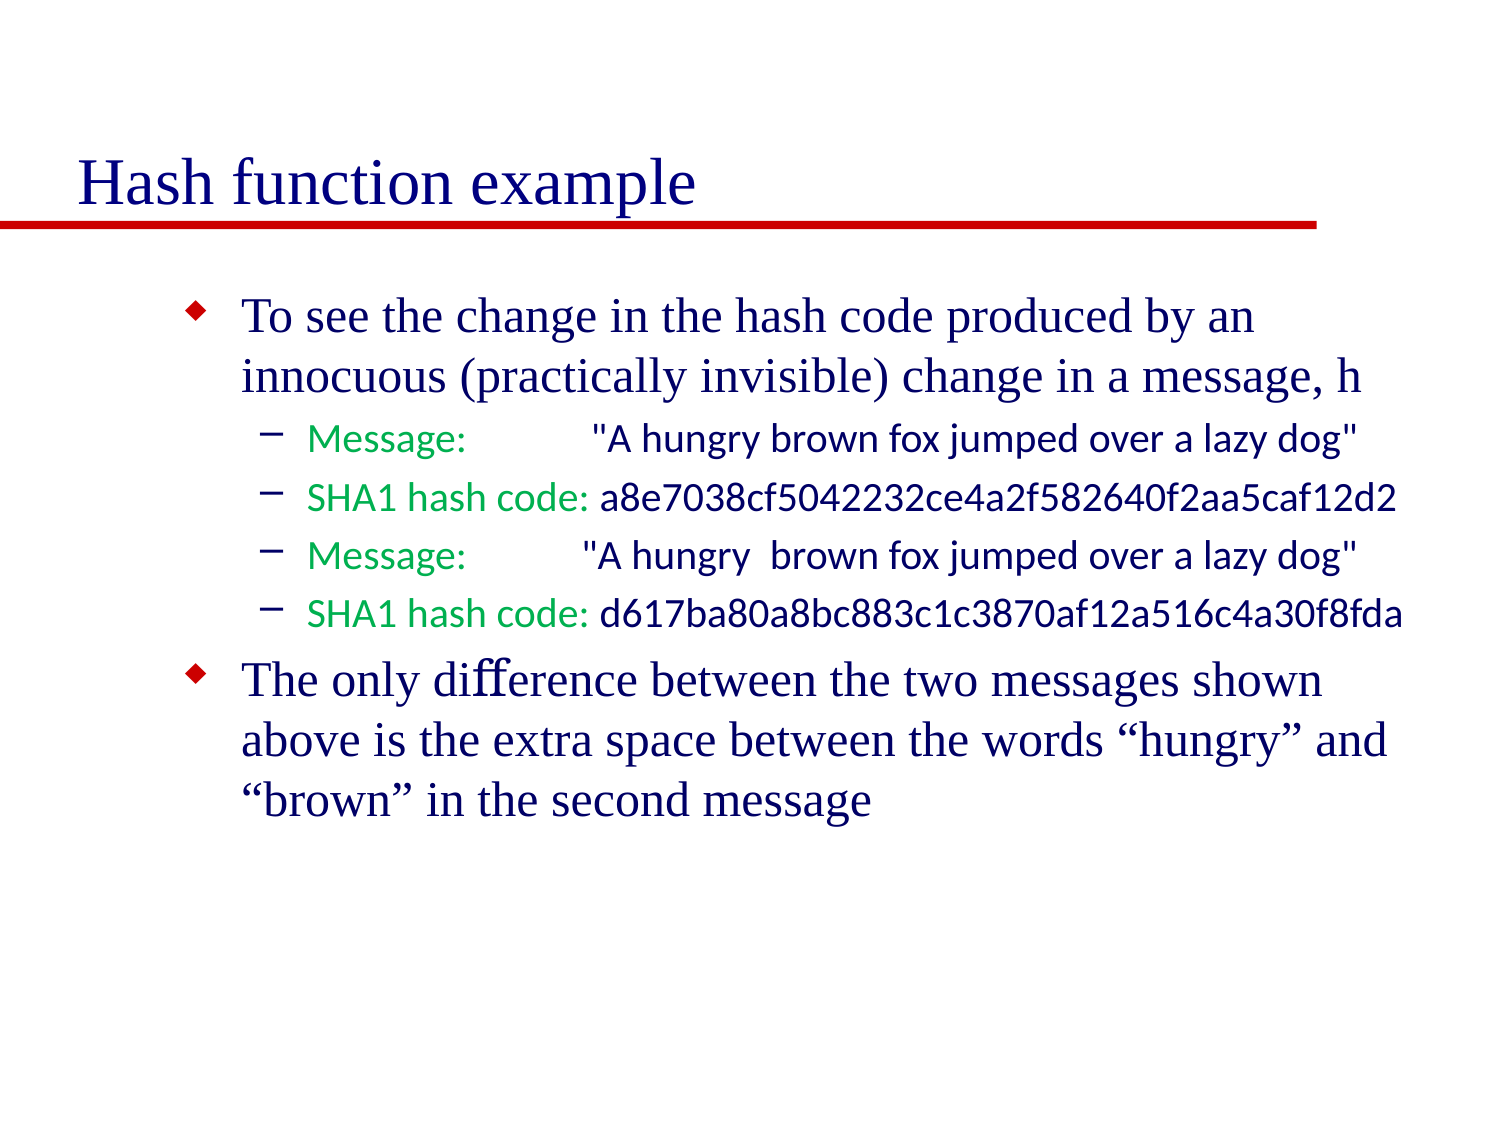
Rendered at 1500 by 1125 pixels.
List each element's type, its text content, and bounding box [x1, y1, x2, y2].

list To see the change in the hash code produced by an innocuous (practically invisible) change in a message, h Message: "A hungry brown fox jumped over a lazy dog" SHA1 hash code: a8e7038cf5042232ce4a2f582640f2aa5caf12d2 Message: "A hungry brown fox jumped over a lazy dog" SHA1 hash code: d617ba80a8bc883c1c3870af12a516c4a30f8fda The only diﬀerence between the two messages shown above is the extra space between the words “hungry” and “brown” in the second message [169, 274, 1438, 951]
title Hash function example [62, 43, 1338, 226]
